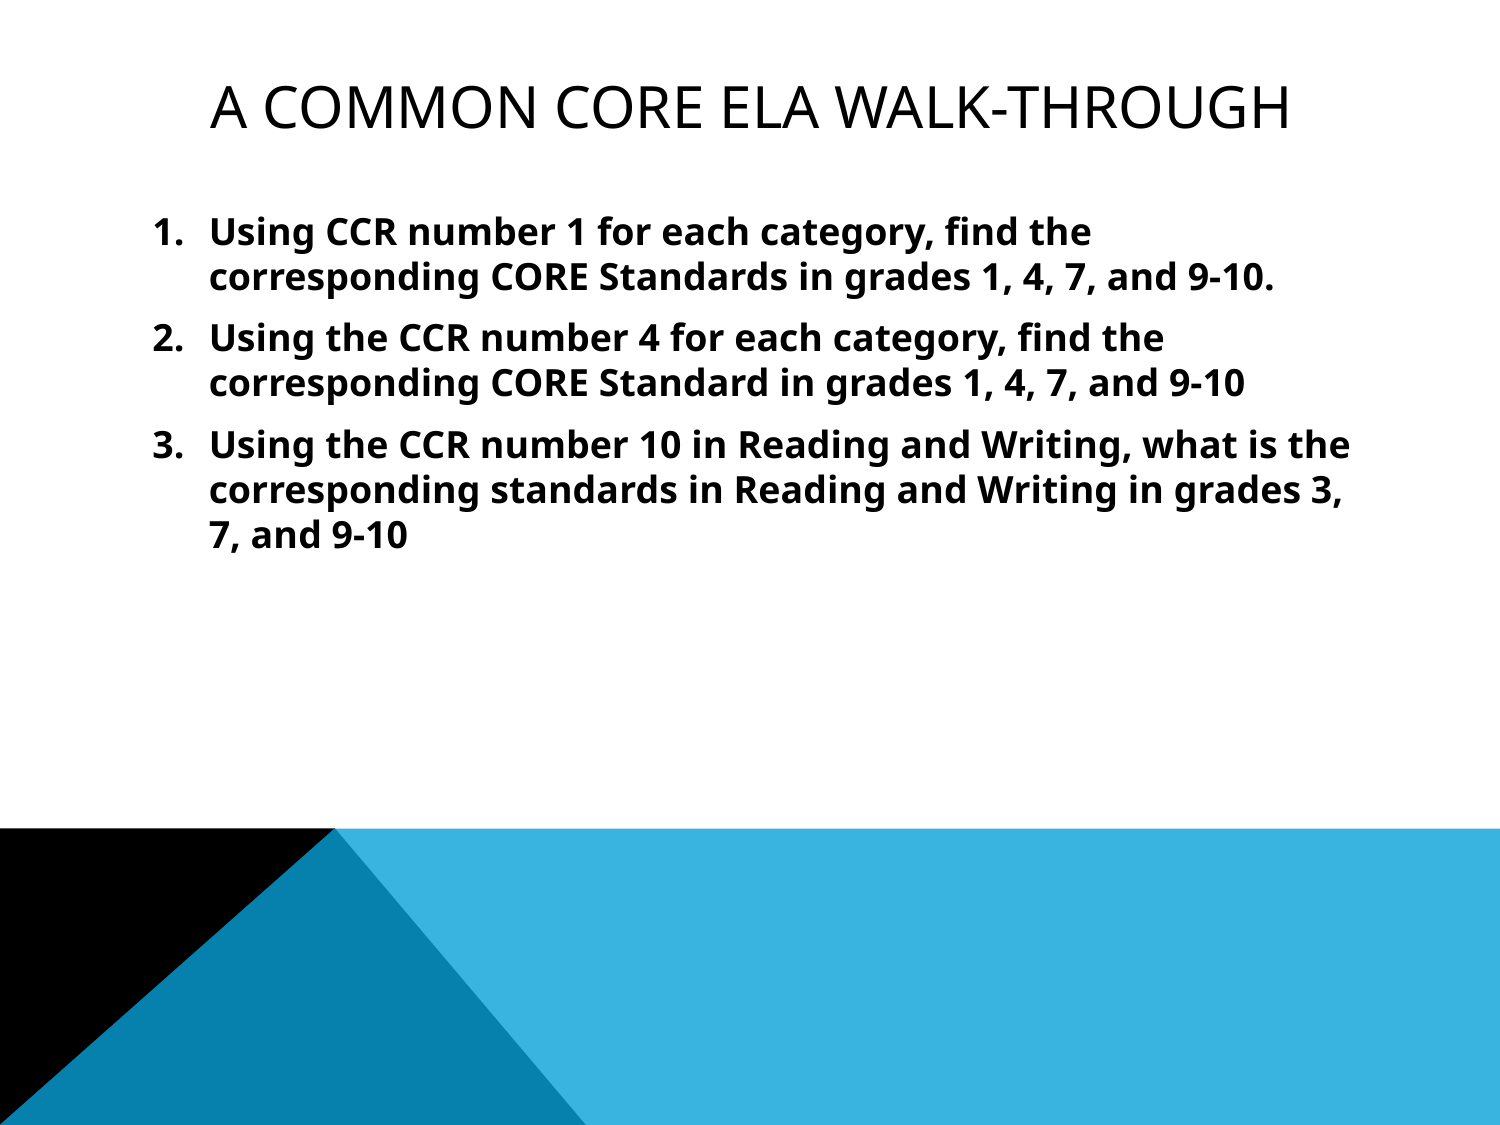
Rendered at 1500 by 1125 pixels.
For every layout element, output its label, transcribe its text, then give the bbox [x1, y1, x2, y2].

list Using CCR number 1 for each category, find the corresponding CORE Standards in grades 1, 4, 7, and 9-10. Using the CCR number 4 for each category, find the corresponding CORE Standard in grades 1, 4, 7, and 9-10 Using the CCR number 10 in Reading and Writing, what is the corresponding standards in Reading and Writing in grades 3, 7, and 9-10 [137, 200, 1372, 825]
title A COMMON CORE ELA WALK-THROUGH [135, 60, 1369, 150]
